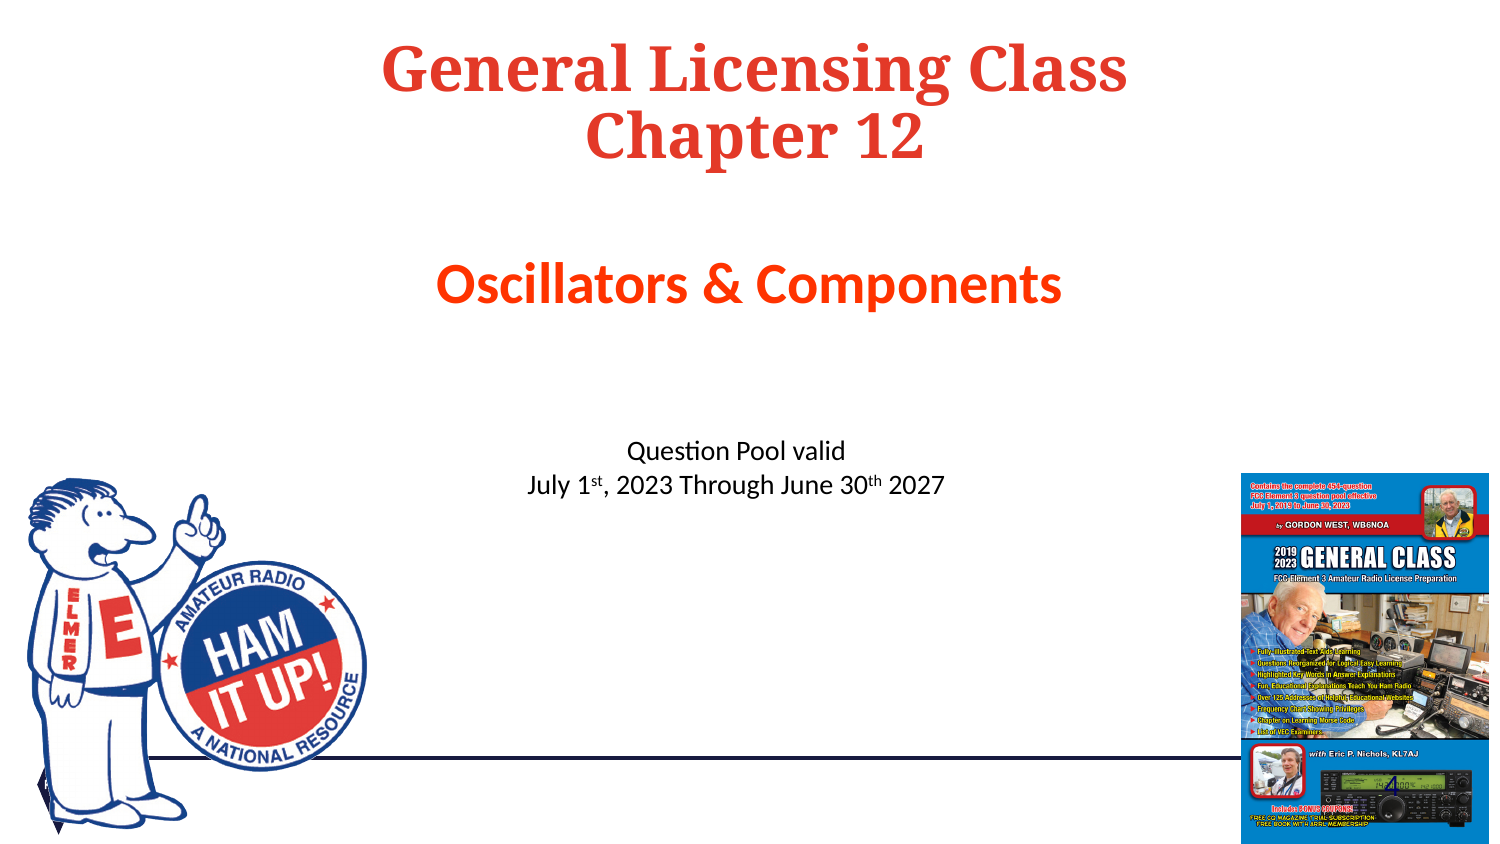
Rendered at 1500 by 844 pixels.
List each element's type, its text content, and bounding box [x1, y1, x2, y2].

picture [1362, 575, 1382, 582]
picture [1322, 575, 1359, 582]
picture [1389, 546, 1456, 571]
title General Licensing Class Chapter 12 [225, 34, 1285, 176]
picture [1250, 483, 1377, 511]
picture [1392, 751, 1418, 758]
picture [1241, 485, 1489, 543]
picture [1385, 575, 1412, 582]
picture [1348, 751, 1389, 759]
picture [1248, 743, 1306, 802]
picture [22, 473, 373, 835]
picture [1415, 574, 1456, 583]
picture [1329, 751, 1345, 758]
picture [1272, 546, 1388, 572]
text_box Oscillators & Components [346, 237, 1154, 323]
picture [1309, 751, 1326, 758]
picture [1241, 574, 1489, 739]
picture [1271, 768, 1472, 828]
text_box Question Pool valid July 1st, 2023 Through June 30th 2027 [391, 425, 1082, 508]
picture [1250, 815, 1308, 827]
